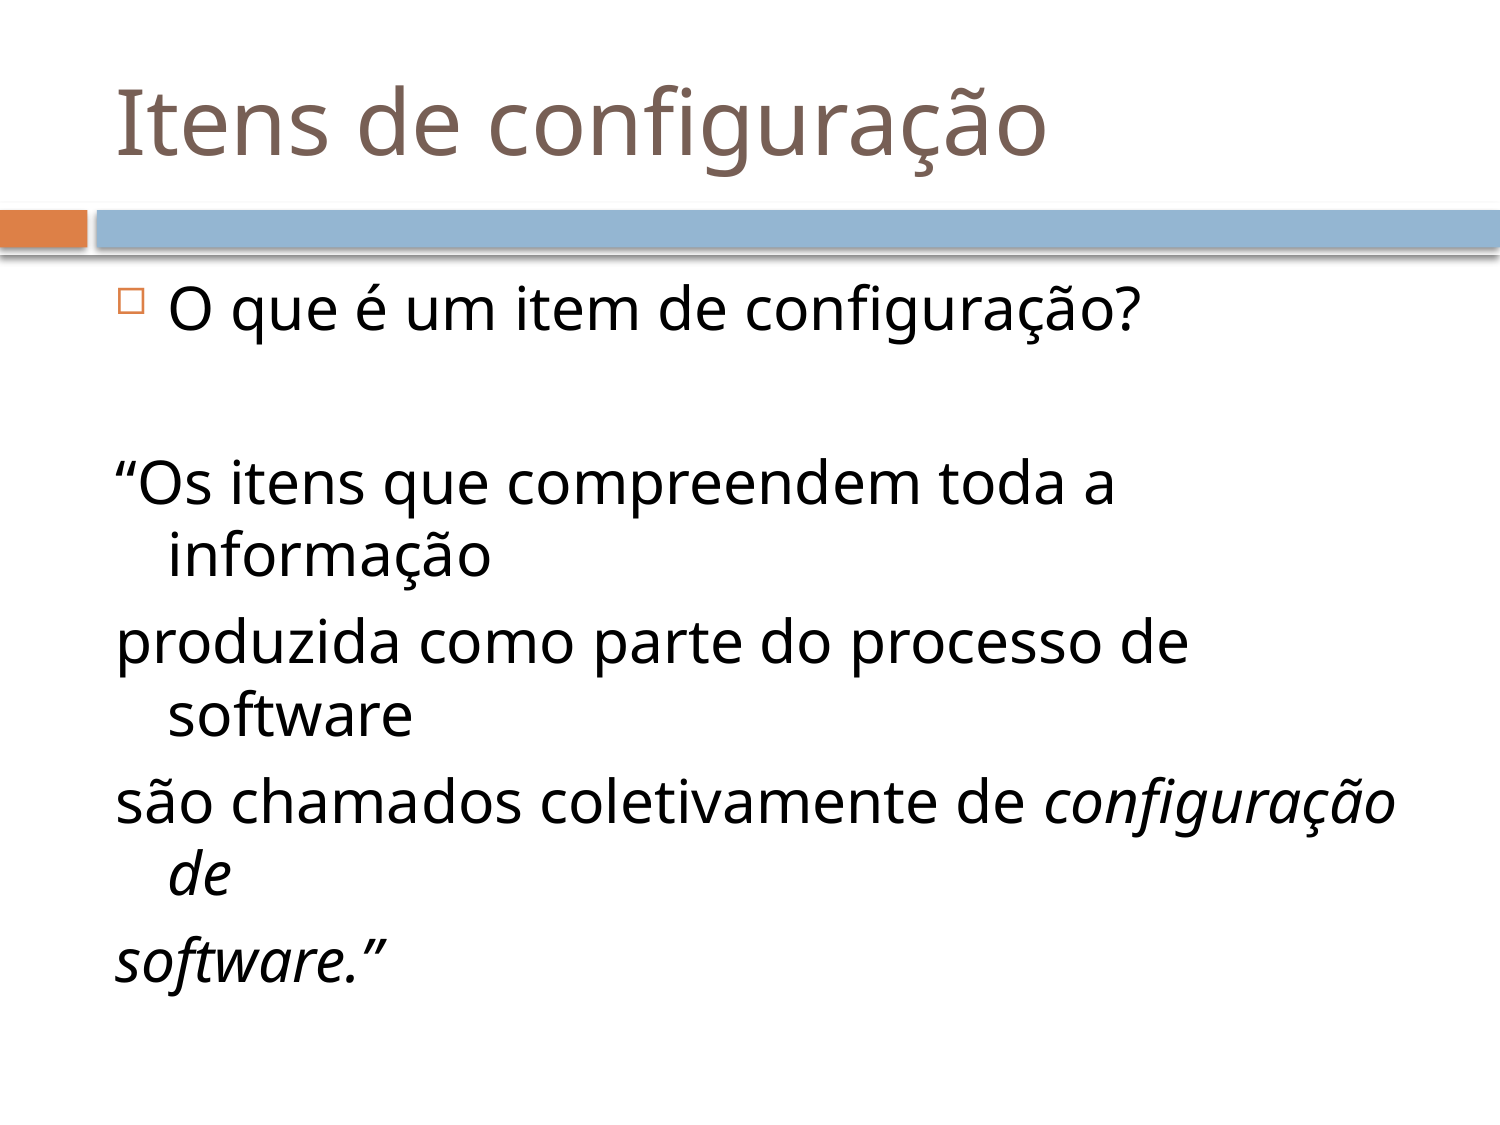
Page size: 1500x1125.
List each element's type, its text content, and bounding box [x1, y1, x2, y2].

title Itens de configuração [100, 37, 1438, 200]
list O que é um item de configuração? “Os itens que compreendem toda a informação produzida como parte do processo de software são chamados coletivamente de configuração de software.” [100, 262, 1438, 1000]
